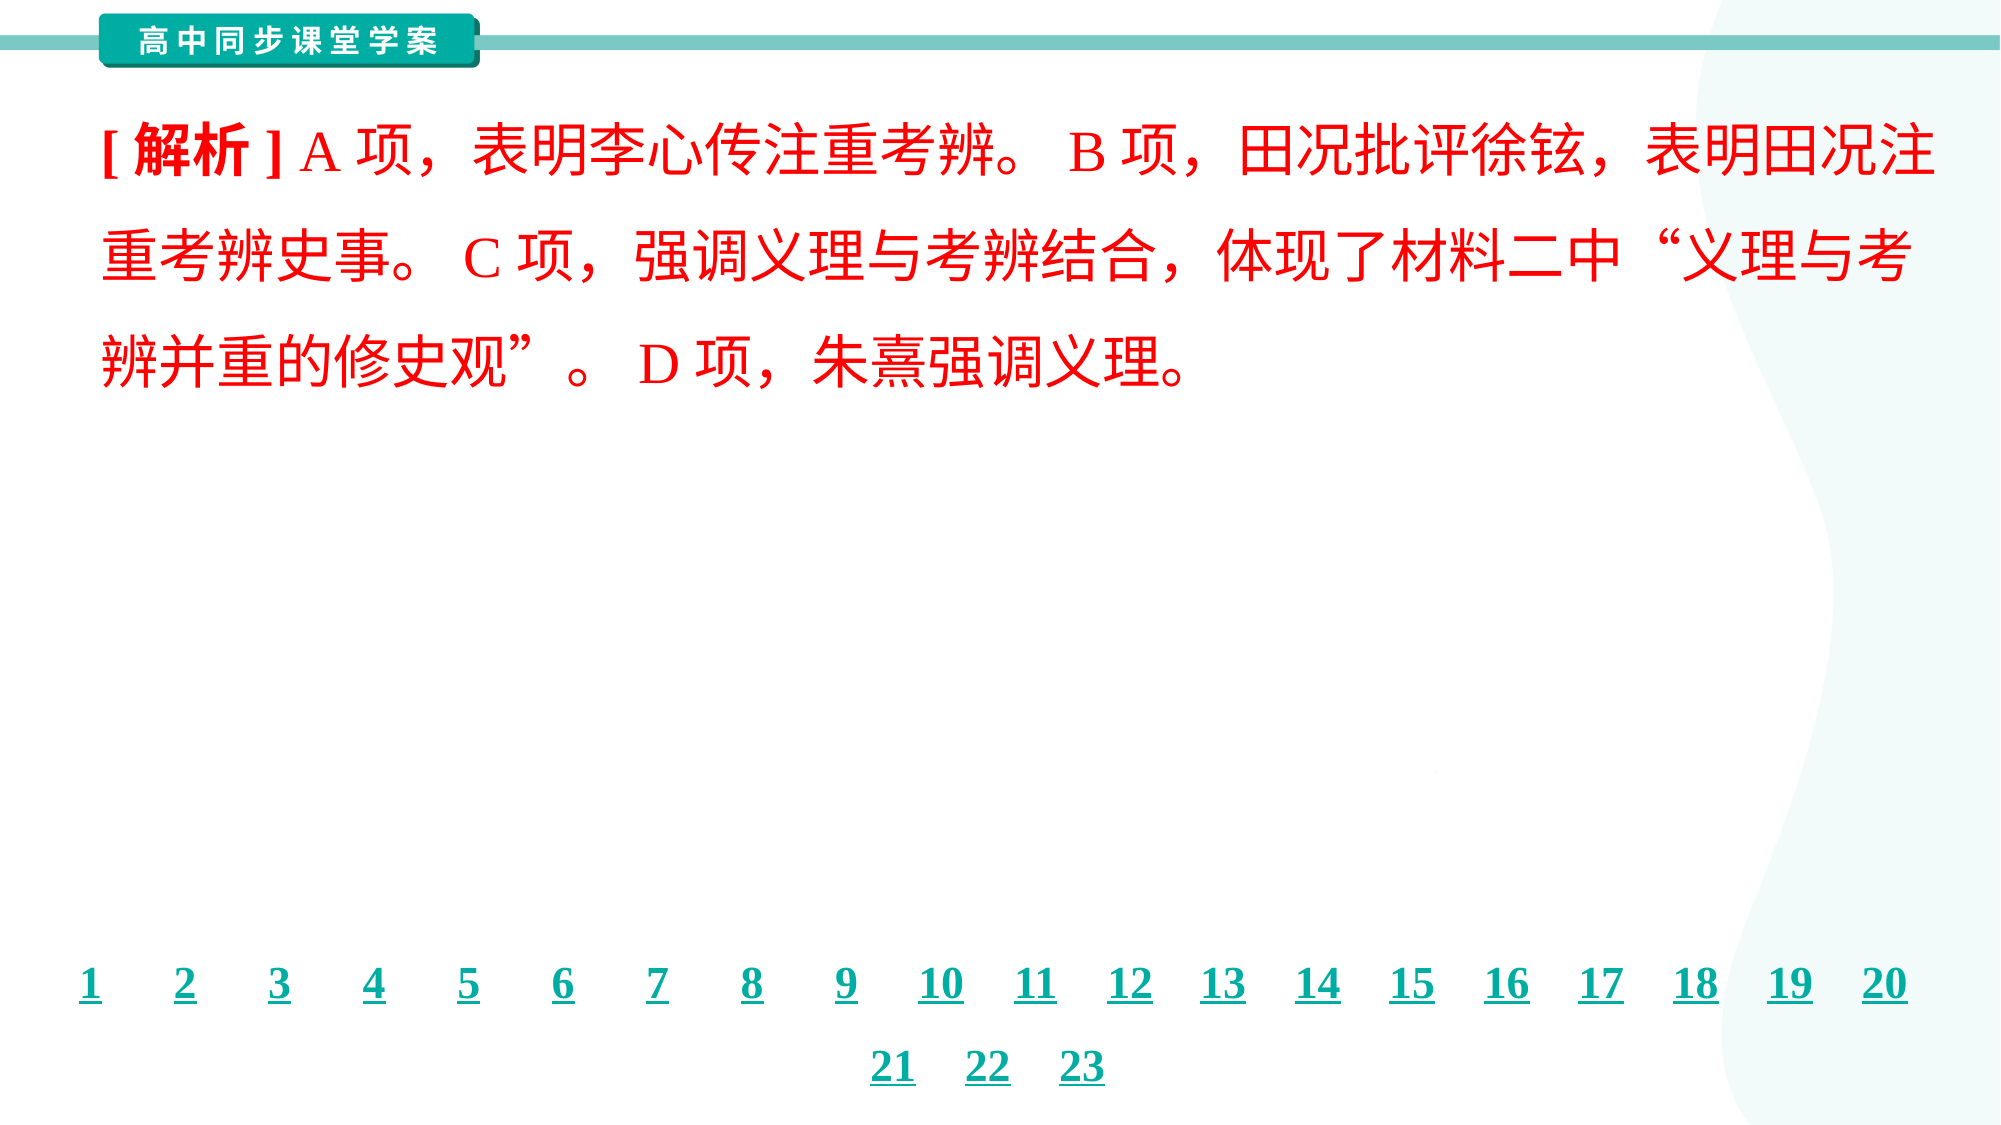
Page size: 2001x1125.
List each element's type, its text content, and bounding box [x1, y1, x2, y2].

text_box [解析] A项，表明李心传注重考辨。B项，田况批评徐铉，表明田况注 重考辨史事。C项，强调义理与考辨结合，体现了材料二中“义理与考 辨并重的修史观”。D项，朱熹强调义理。 [100, 76, 1899, 396]
picture [0, 0, 2000, 1125]
